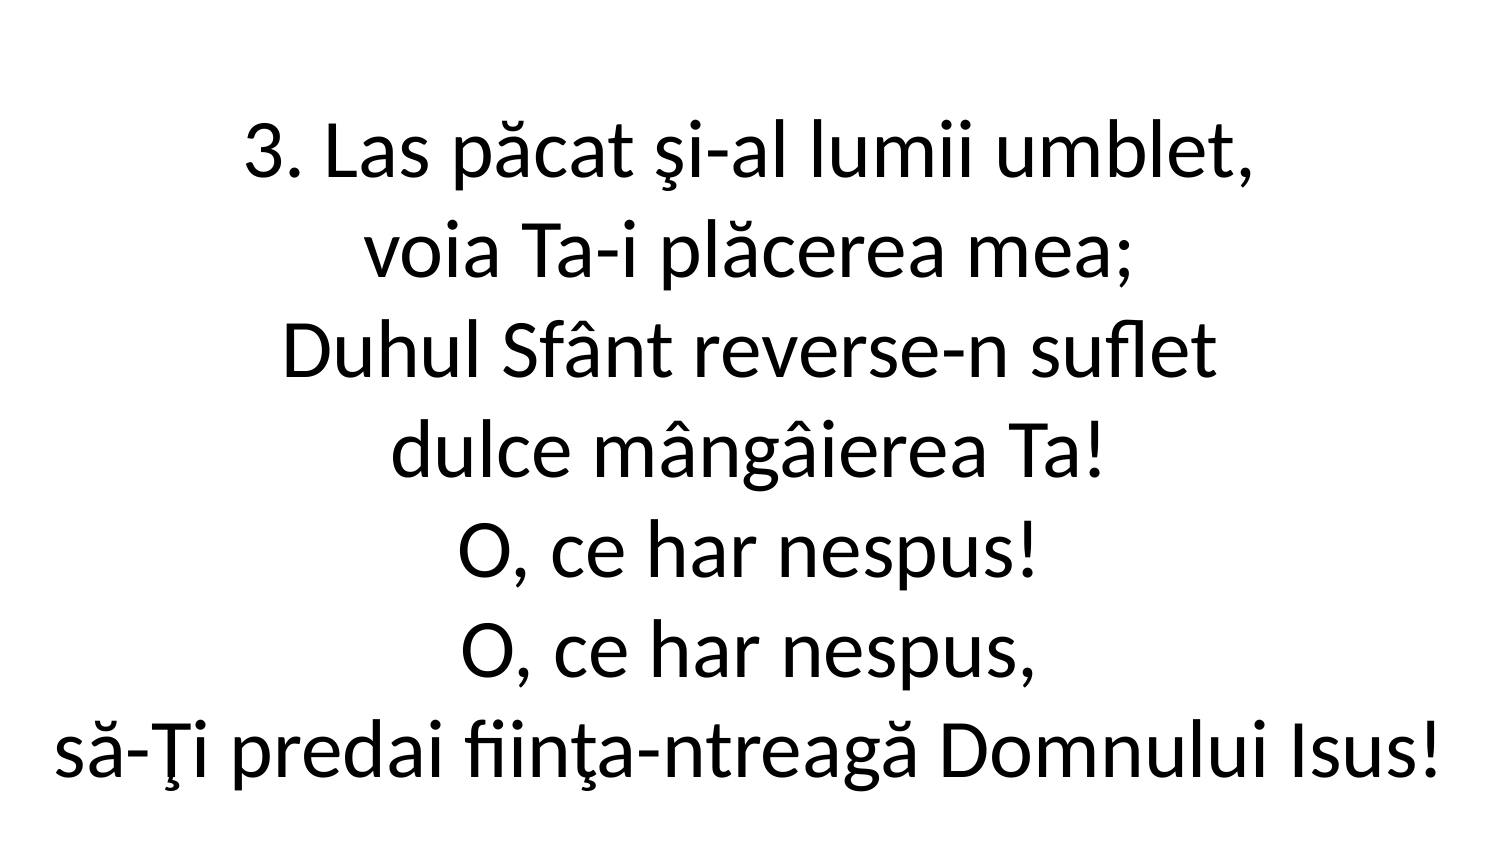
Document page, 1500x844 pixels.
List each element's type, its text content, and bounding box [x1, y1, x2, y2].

text_box 3. Las păcat şi-al lumii umblet, voia Ta-i plăcerea mea; Duhul Sfânt reverse-n suflet dulce mângâierea Ta! O, ce har nespus! O, ce har nespus, să-Ţi predai fiinţa-ntreagă Domnului Isus! [38, 42, 1462, 802]
